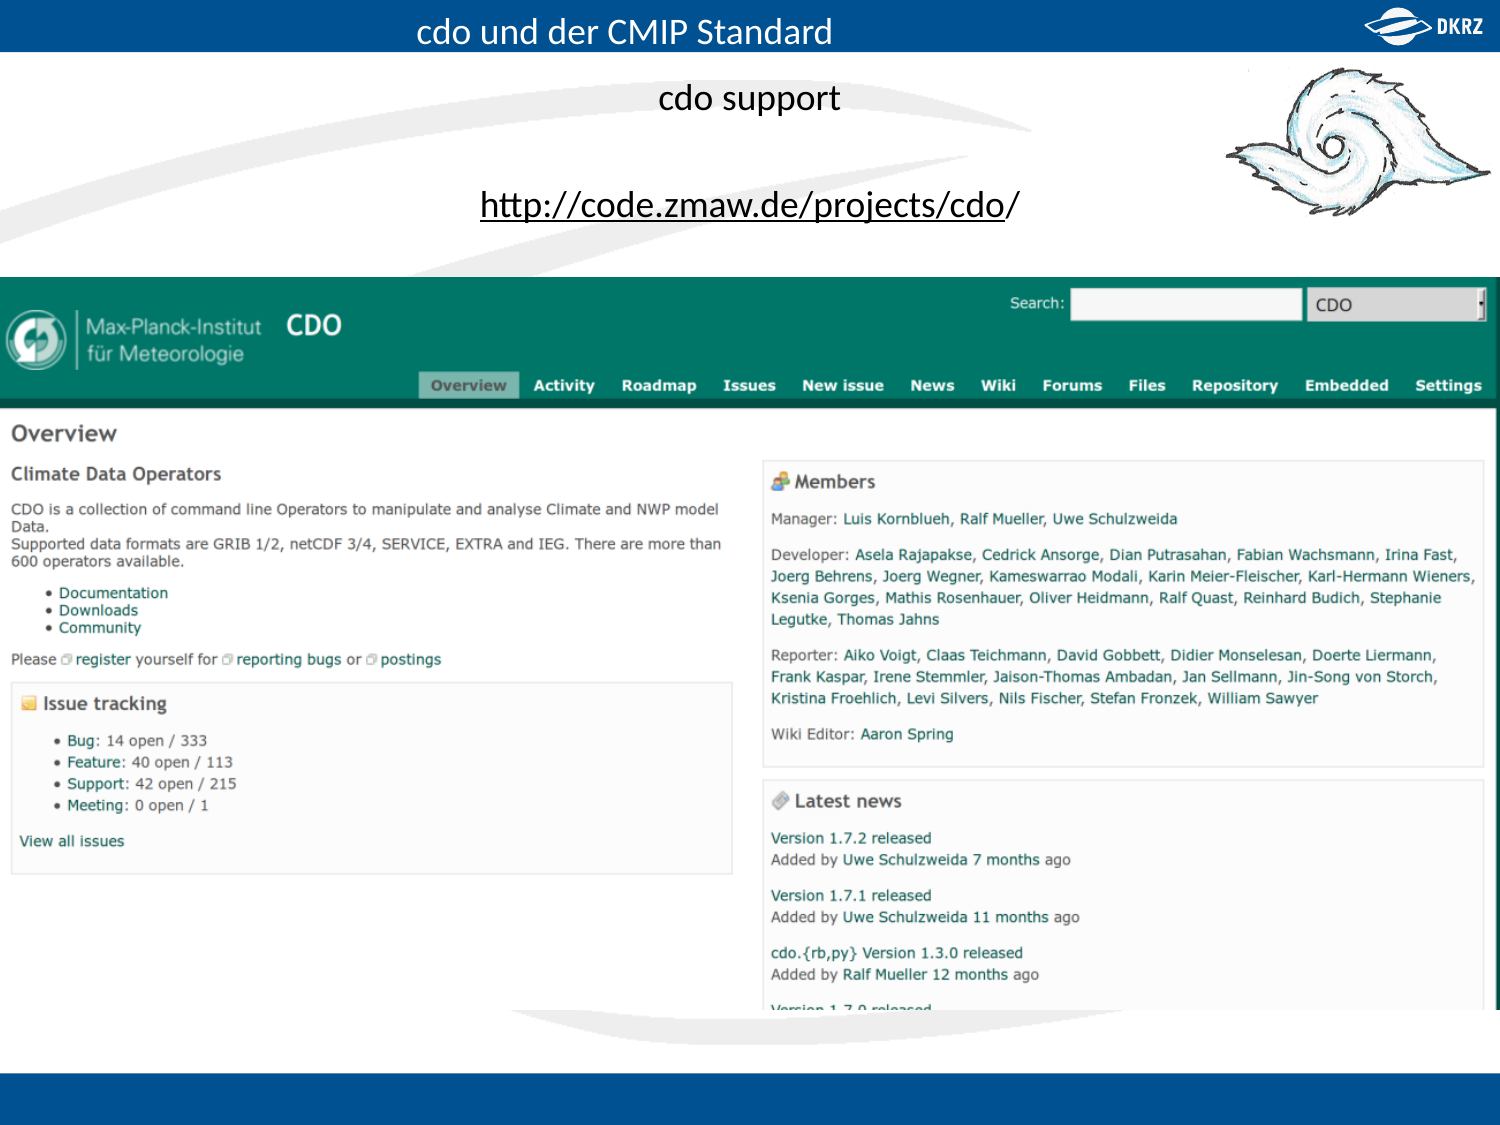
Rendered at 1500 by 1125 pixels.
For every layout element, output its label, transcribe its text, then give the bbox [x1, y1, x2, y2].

picture [0, 80, 1500, 1044]
text_box http://code.zmaw.de/projects/cdo/ [465, 172, 1036, 233]
text_box cdo support [643, 65, 857, 126]
picture [1222, 65, 1492, 223]
